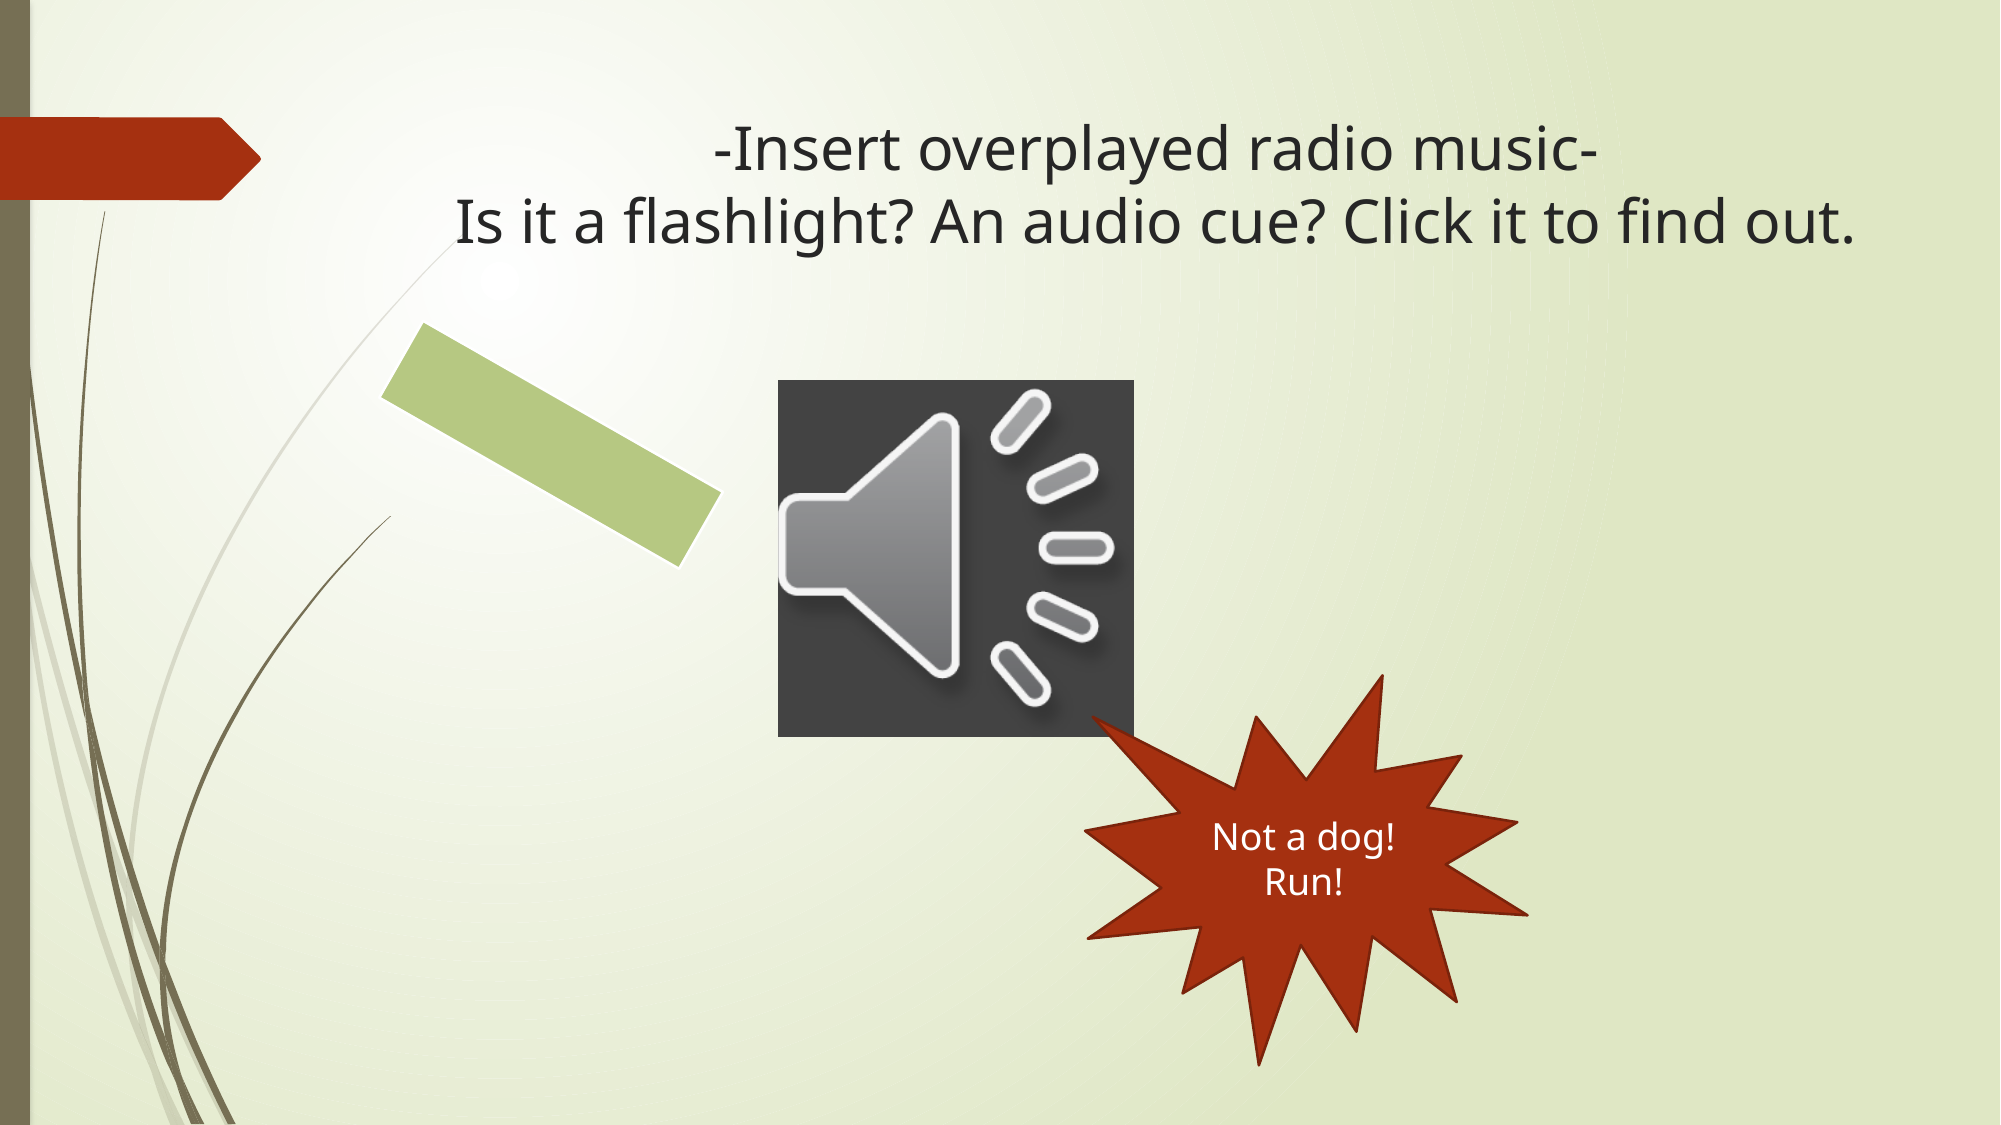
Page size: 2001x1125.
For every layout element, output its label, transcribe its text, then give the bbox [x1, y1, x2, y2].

picture [660, 380, 1135, 805]
text_box [378, 319, 655, 557]
title -Insert overplayed radio music- Is it a flashlight? An audio cue? Click it to find out. [425, 102, 1888, 313]
text_box Not a dog! Run! [1083, 674, 1529, 1067]
